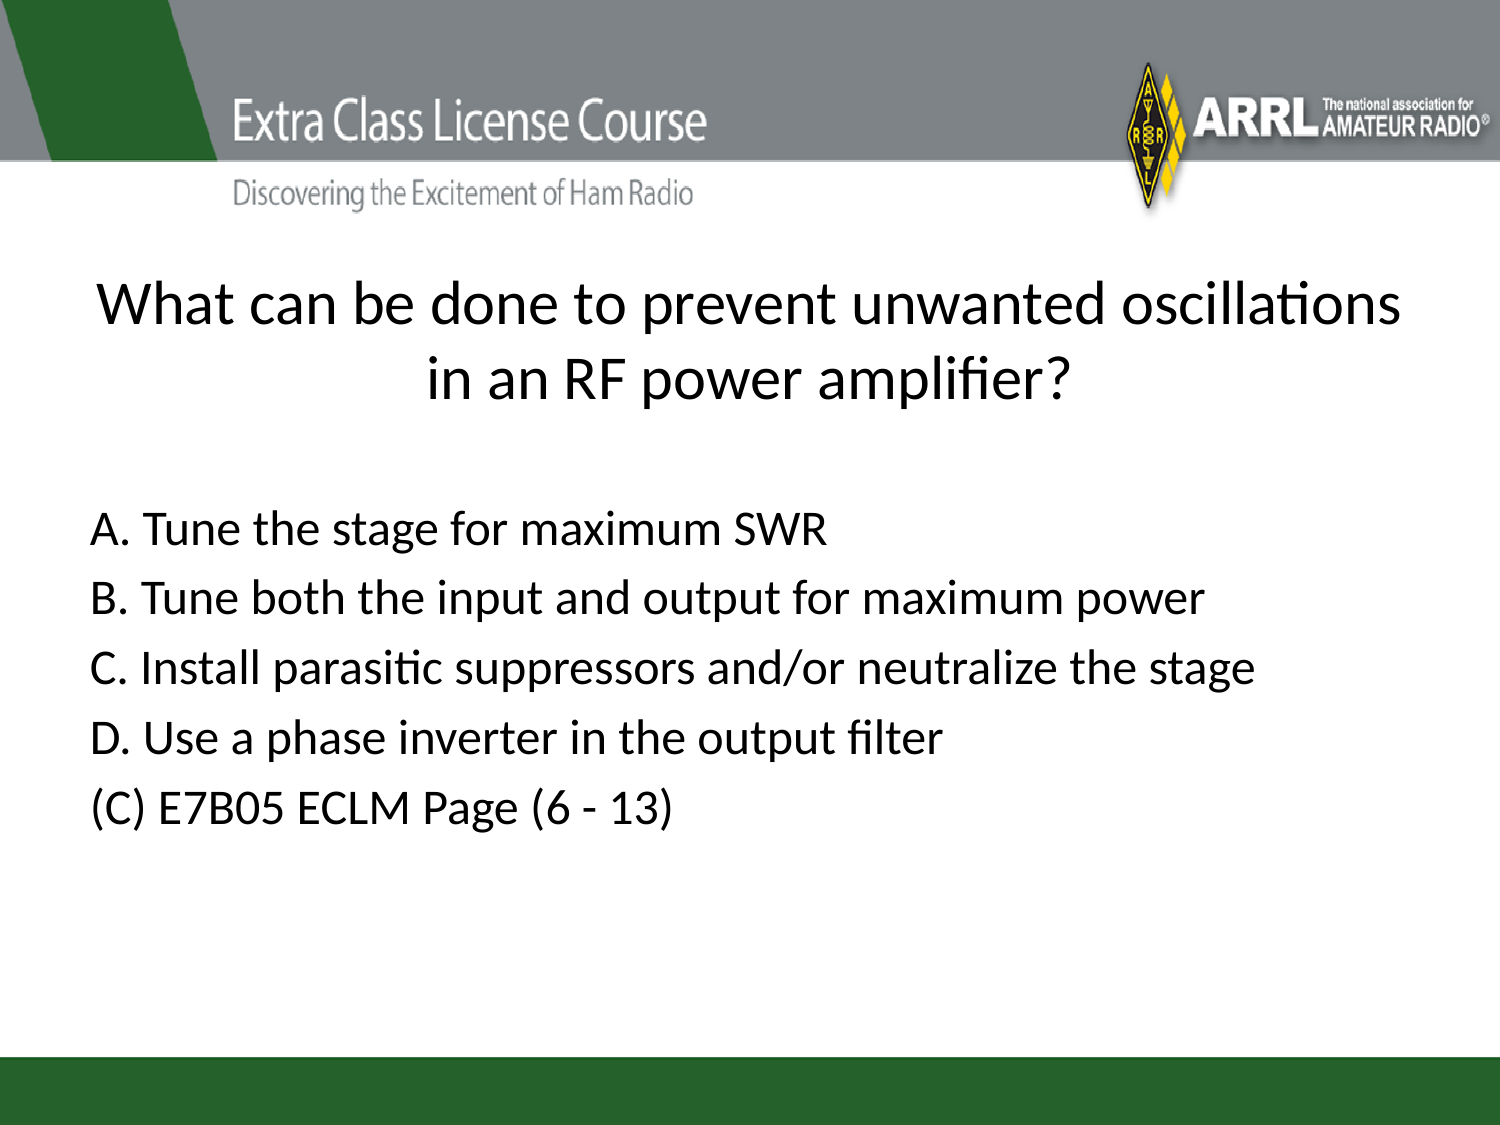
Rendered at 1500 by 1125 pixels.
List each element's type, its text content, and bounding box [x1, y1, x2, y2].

list A. Tune the stage for maximum SWR B. Tune both the input and output for maximum power C. Install parasitic suppressors and/or neutralize the stage D. Use a phase inverter in the output filter (C) E7B05 ECLM Page (6 - 13) [75, 487, 1425, 1005]
picture [0, 0, 1500, 1125]
title What can be done to prevent unwanted oscillations in an RF power amplifier? [75, 254, 1425, 435]
